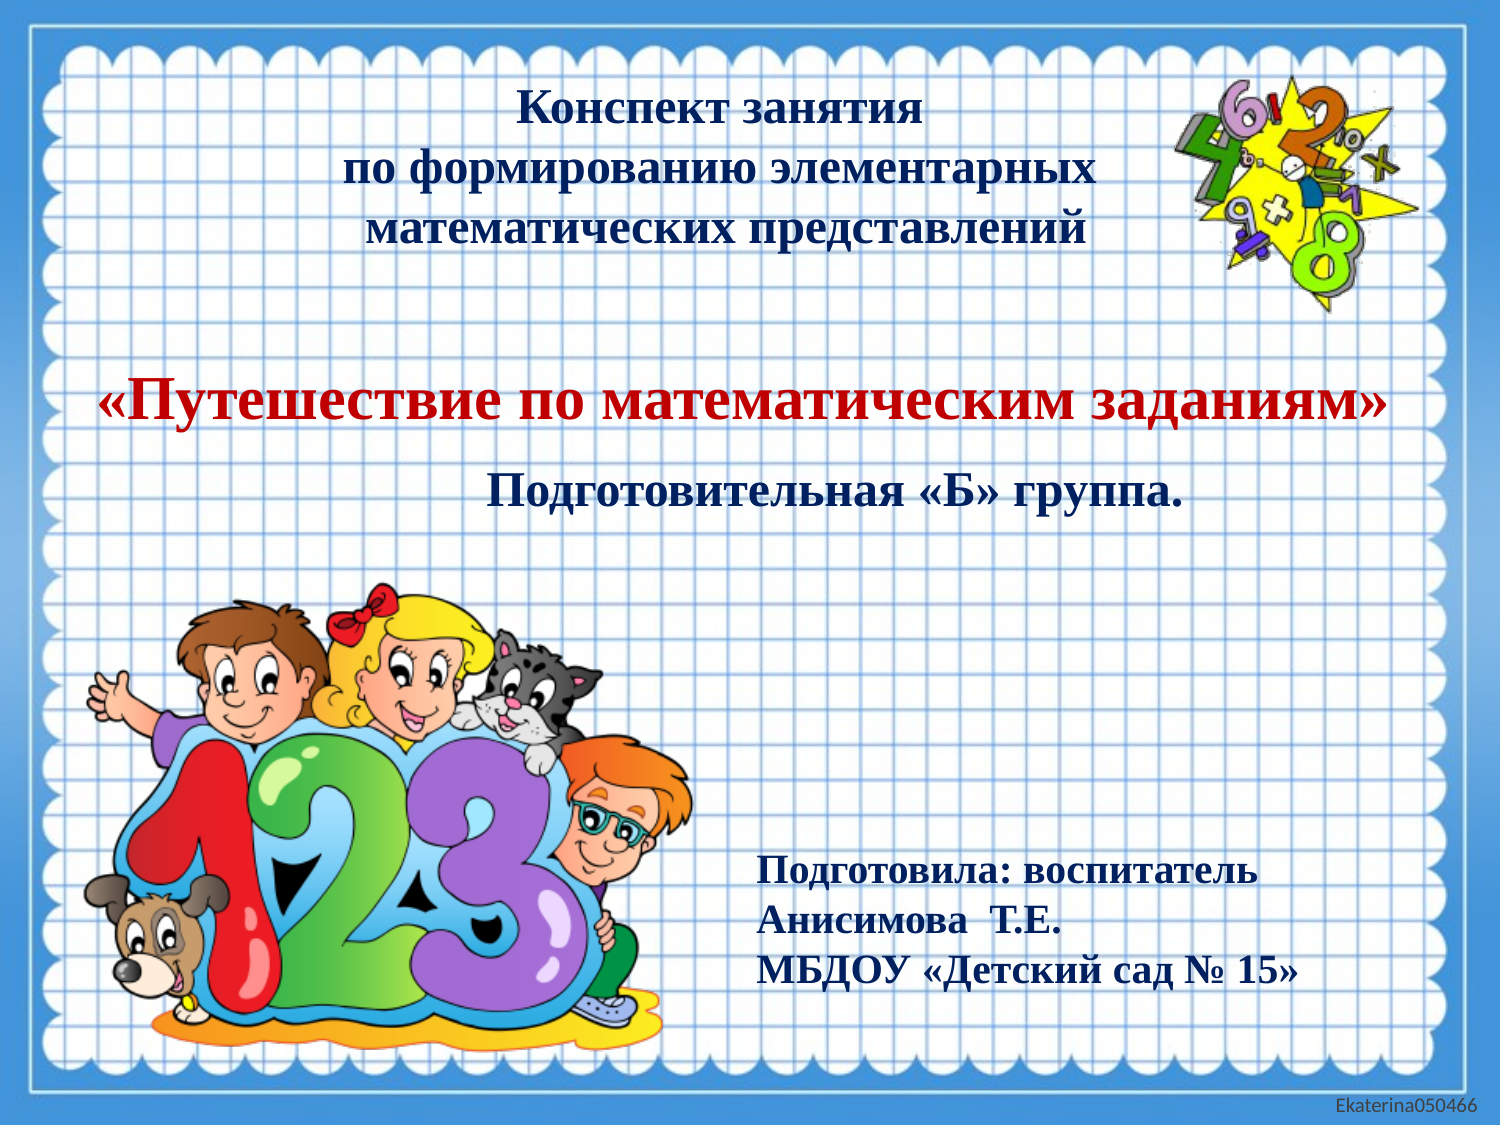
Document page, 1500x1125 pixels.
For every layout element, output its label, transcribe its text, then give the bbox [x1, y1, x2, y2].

picture [0, 0, 1500, 1125]
text_box «Путешествие по математическим заданиям» [81, 349, 1407, 440]
title Конспект занятия по формированию элементарных математических представлений [88, 42, 1364, 284]
text_box Подготовила: воспитатель Анисимова Т.Е. МБДОУ «Детский сад № 15» [741, 834, 1315, 999]
text_box Подготовительная «Б» группа. [471, 449, 1199, 525]
